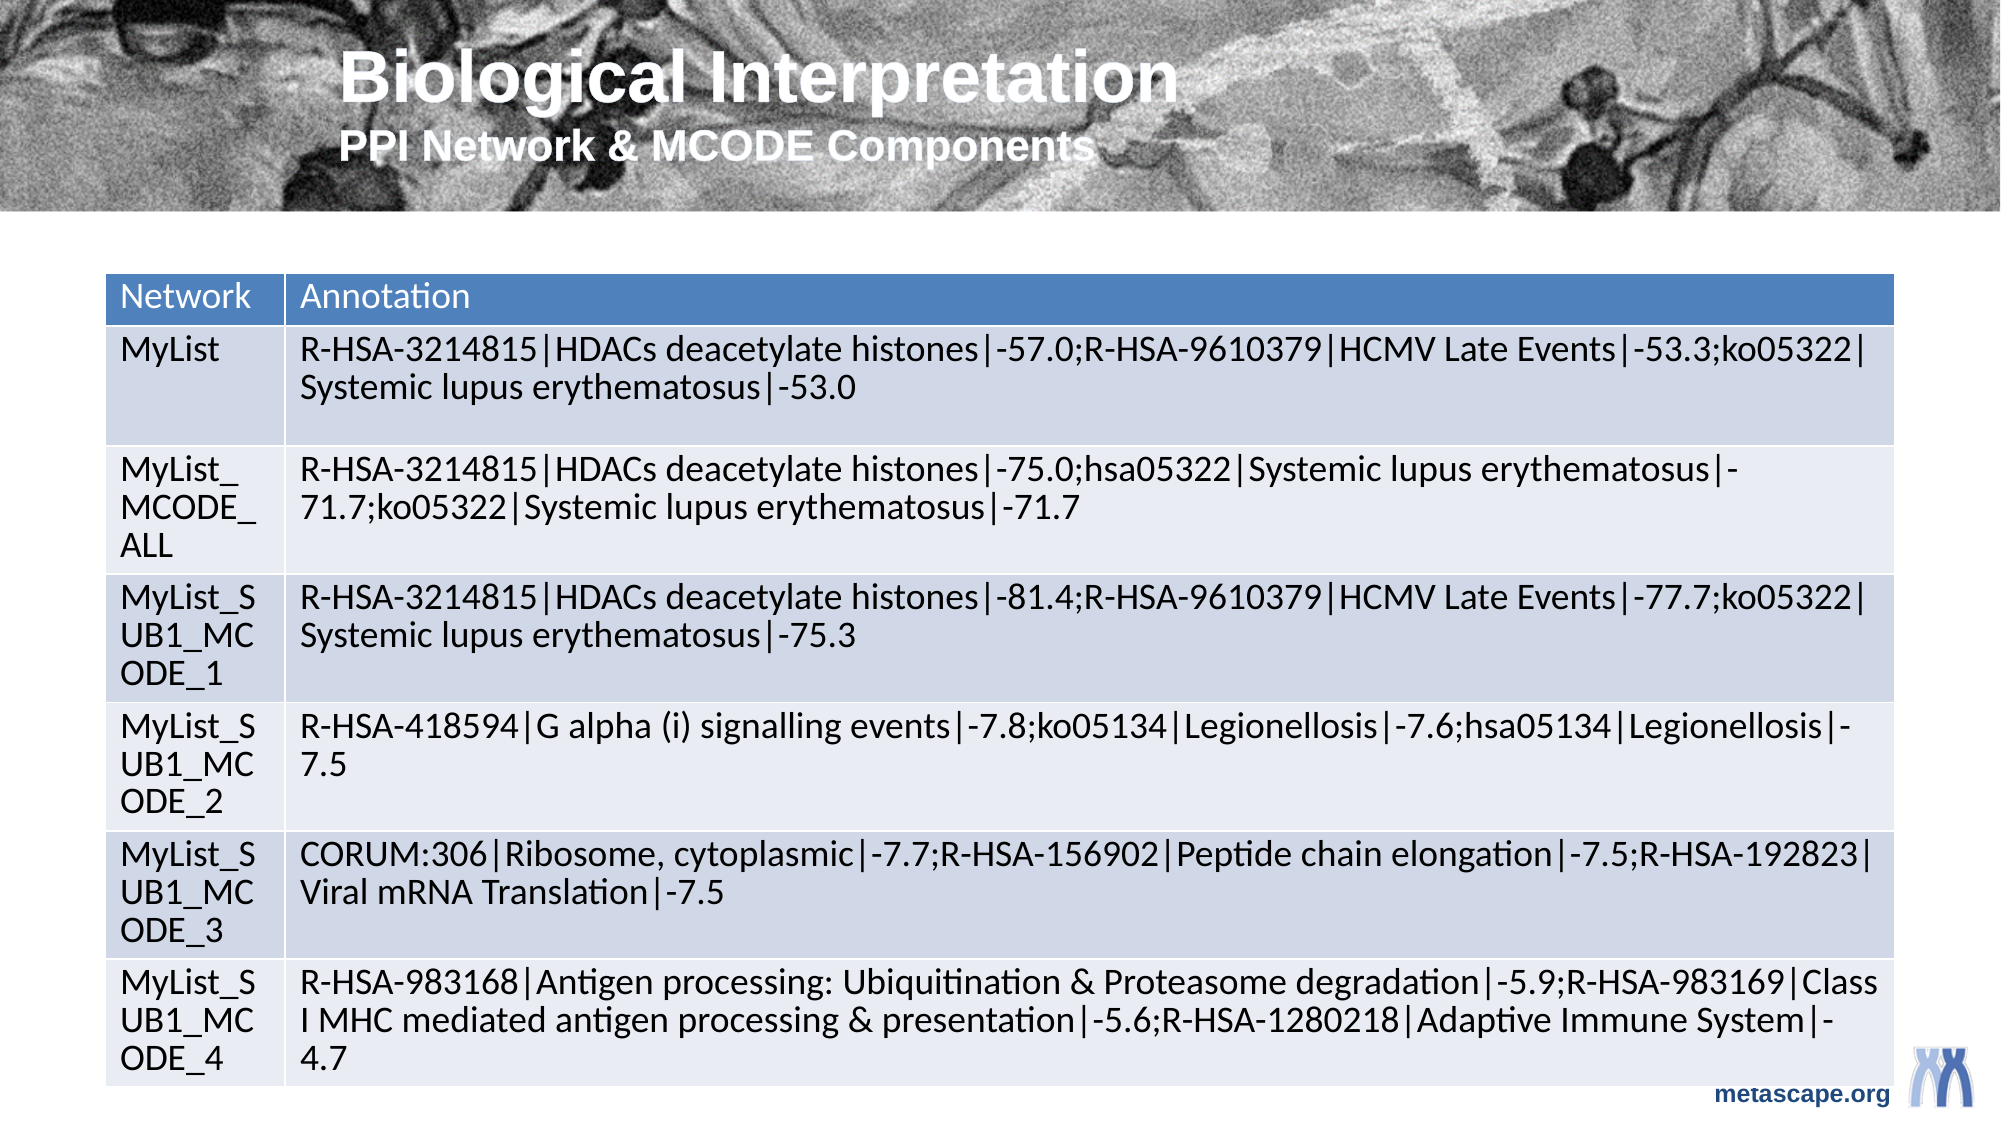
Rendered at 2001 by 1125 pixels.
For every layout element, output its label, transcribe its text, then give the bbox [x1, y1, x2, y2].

table_cell R-HSA-3214815|HDACs deacetylate histones|-57.0;R-HSA-9610379|HCMV Late Events|-53.3;ko05322|Systemic lupus erythematosus|-53.0 [286, 327, 1894, 445]
table_header Network [106, 274, 284, 325]
table_cell R-HSA-3214815|HDACs deacetylate histones|-81.4;R-HSA-9610379|HCMV Late Events|-77.7;ko05322|Systemic lupus erythematosus|-75.3 [286, 575, 1894, 702]
table_cell CORUM:306|Ribosome, cytoplasmic|-7.7;R-HSA-156902|Peptide chain elongation|-7.5;R-HSA-192823|Viral mRNA Translation|-7.5 [286, 832, 1894, 958]
table_cell R-HSA-983168|Antigen processing: Ubiquitination & Proteasome degradation|-5.9;R-HSA-983169|Class I MHC mediated antigen processing & presentation|-5.6;R-HSA-1280218|Adaptive Immune System|-4.7 [286, 960, 1894, 1086]
table_cell MyList_SUB1_MCODE_2 [106, 703, 284, 830]
table_cell MyList_MCODE_ALL [106, 447, 284, 573]
picture [0, 0, 2001, 1125]
table_cell MyList_SUB1_MCODE_1 [106, 575, 284, 702]
table_cell MyList_SUB1_MCODE_4 [106, 960, 284, 1086]
table_cell R-HSA-418594|G alpha (i) signalling events|-7.8;ko05134|Legionellosis|-7.6;hsa05134|Legionellosis|-7.5 [286, 703, 1894, 830]
table_cell MyList_SUB1_MCODE_3 [106, 832, 284, 958]
table_cell MyList [106, 327, 284, 445]
table_header Annotation [286, 274, 1894, 325]
table_cell R-HSA-3214815|HDACs deacetylate histones|-75.0;hsa05322|Systemic lupus erythematosus|-71.7;ko05322|Systemic lupus erythematosus|-71.7 [286, 447, 1894, 573]
title Biological Interpretation PPI Network & MCODE Components [323, 11, 1226, 187]
